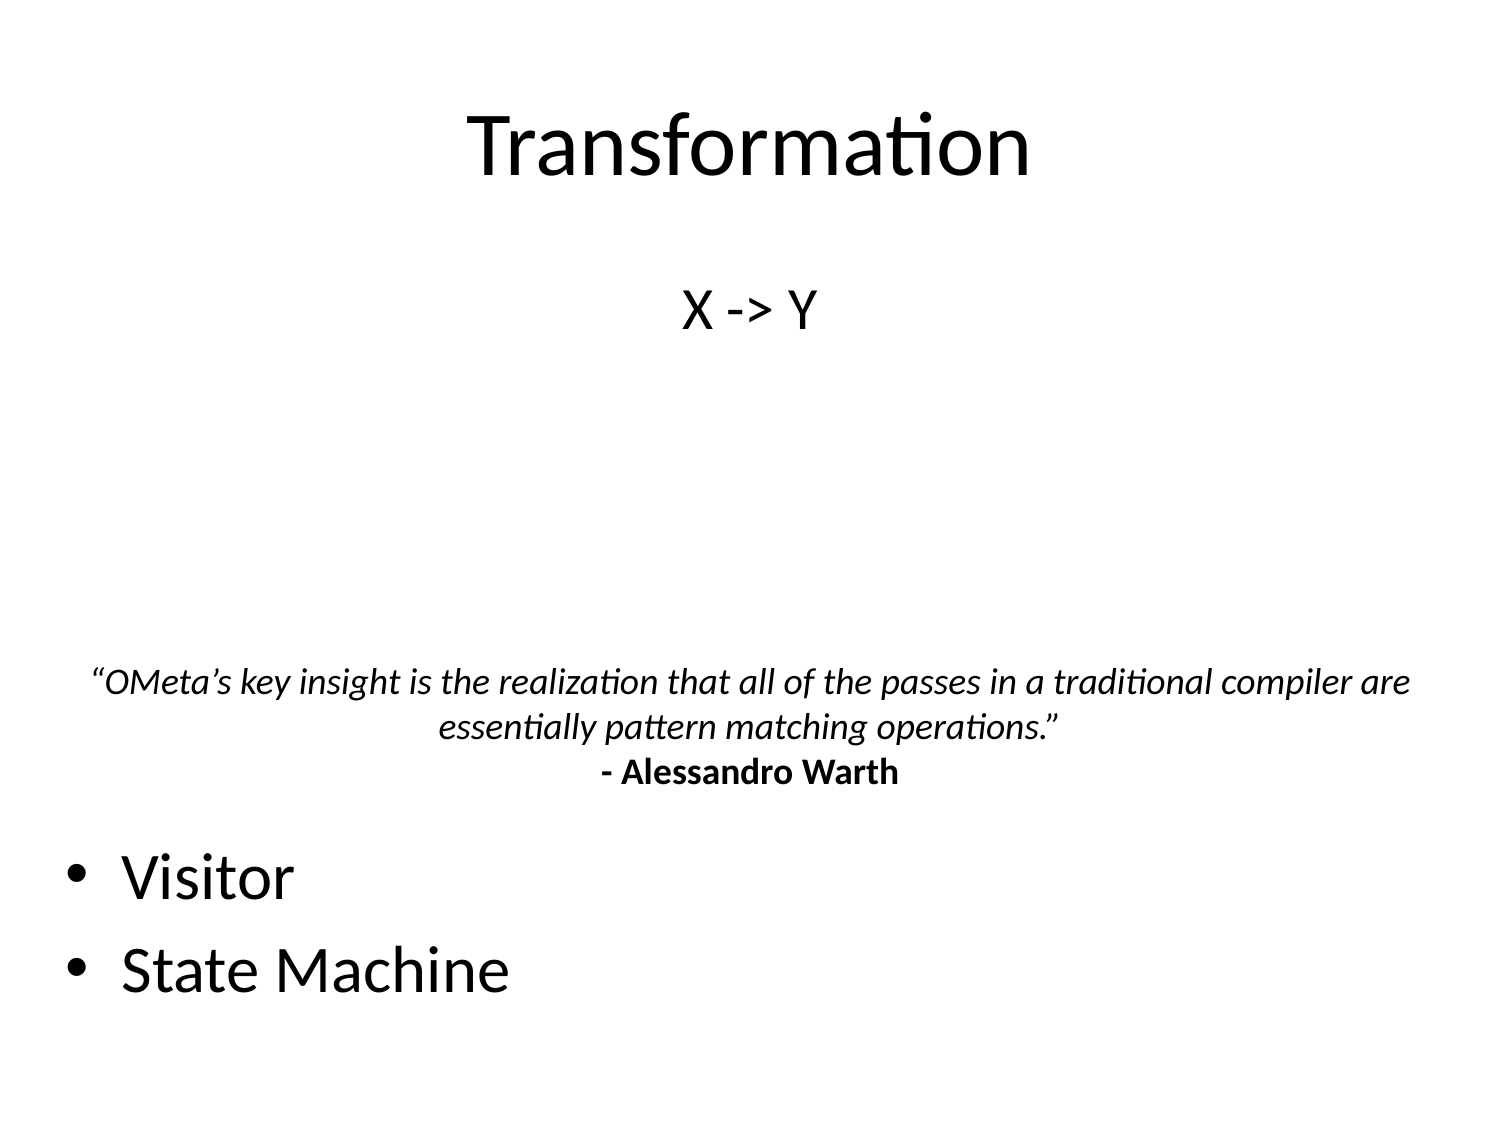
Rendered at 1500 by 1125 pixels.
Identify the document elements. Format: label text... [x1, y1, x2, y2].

text_box Visitor State Machine [50, 824, 1450, 1030]
text_box “OMeta’s key insight is the realization that all of the passes in a traditional compiler are essentially pattern matching operations.” - Alessandro Warth [50, 649, 1451, 800]
list X -> Y [75, 262, 1425, 350]
title Transformation [75, 45, 1425, 233]
